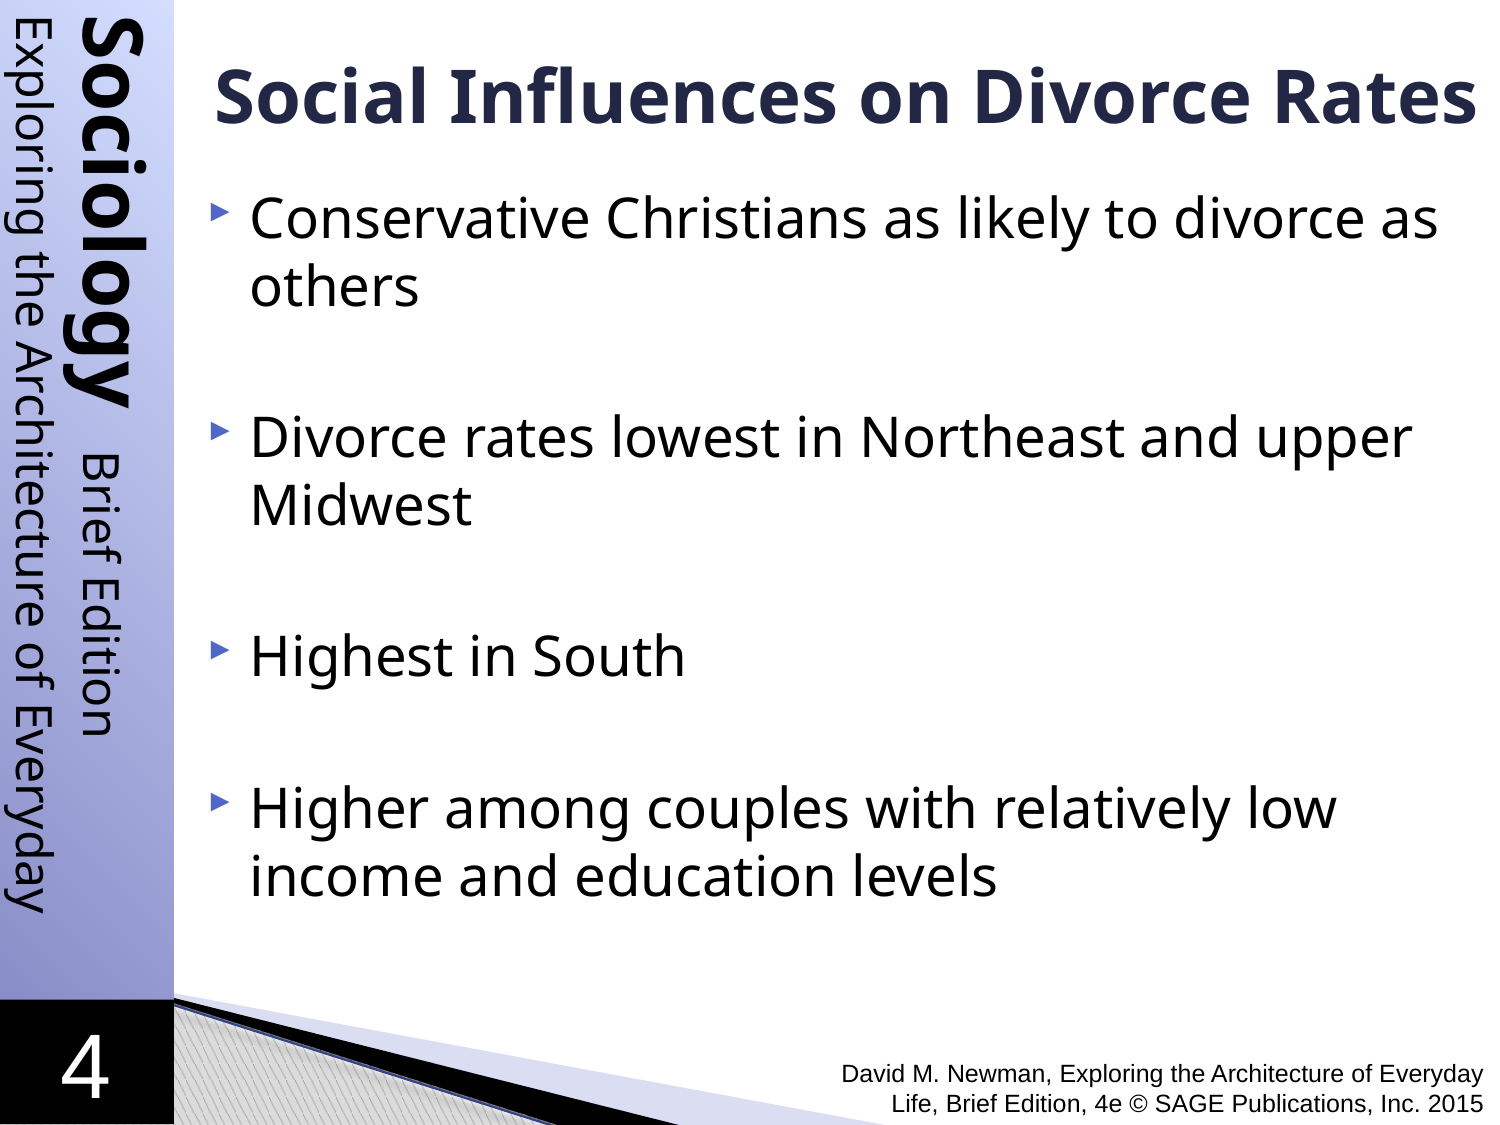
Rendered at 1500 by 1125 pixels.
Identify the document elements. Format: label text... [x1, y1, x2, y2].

picture [174, 1003, 558, 1125]
footer David M. Newman, Exploring the Architecture of Everyday Life, Brief Edition, 4e © SAGE Publications, Inc. 2015 [774, 1065, 1500, 1125]
title Social Influences on Divorce Rates [200, 0, 1500, 188]
list Conservative Christians as likely to divorce as others Divorce rates lowest in Northeast and upper Midwest Highest in South Higher among couples with relatively low income and education levels [174, 174, 1500, 918]
